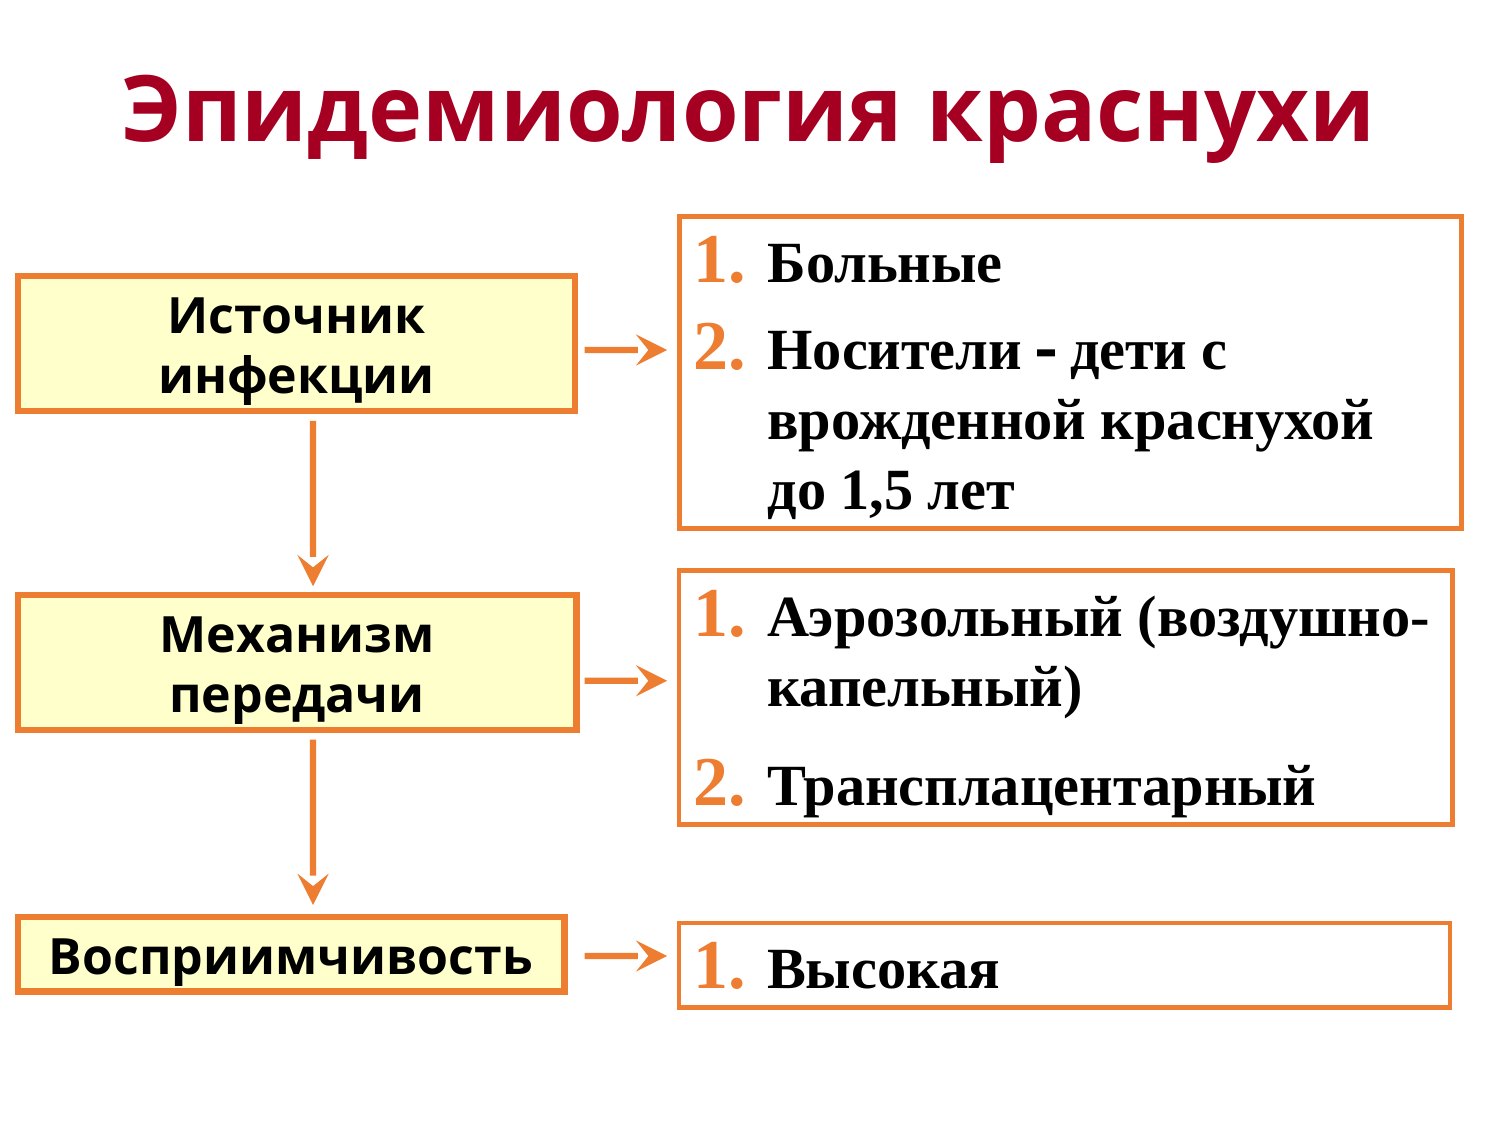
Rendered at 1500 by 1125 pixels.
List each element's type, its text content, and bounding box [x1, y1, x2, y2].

text_box Источник инфекции [17, 276, 575, 411]
text_box [646, 670, 668, 692]
text_box Больные Носители  дети с врожденной краснухой до 1,5 лет [679, 216, 1462, 529]
text_box [302, 884, 324, 905]
text_box [302, 565, 324, 587]
text_box Восприимчивость [17, 916, 565, 992]
text_box Аэрозольный (воздушно-капельный) Трансплацентарный [678, 570, 1453, 825]
text_box [646, 945, 668, 967]
text_box Высокая [678, 922, 1451, 1008]
text_box Эпидемиология краснухи [75, 42, 1424, 168]
text_box Механизм передачи [17, 594, 577, 730]
text_box [646, 339, 668, 361]
